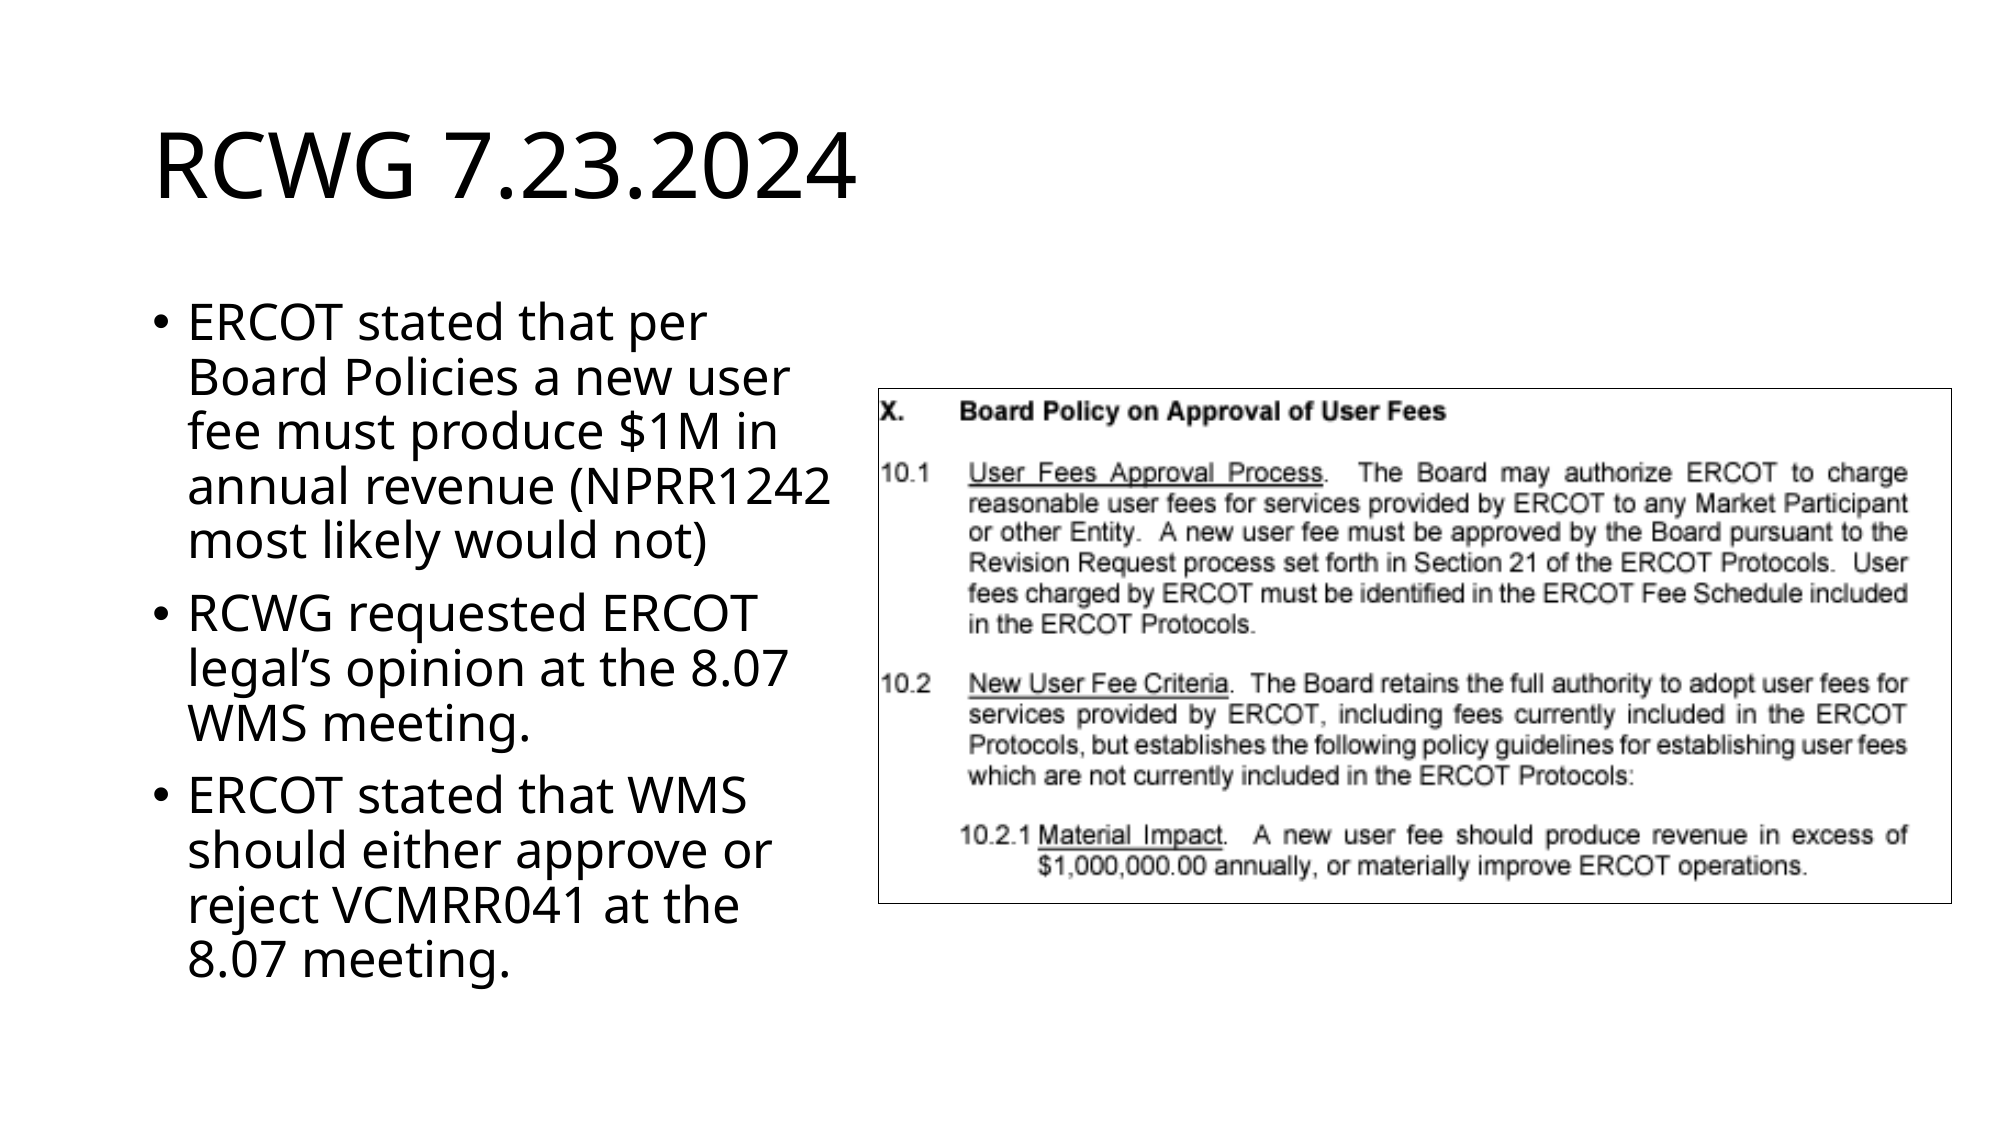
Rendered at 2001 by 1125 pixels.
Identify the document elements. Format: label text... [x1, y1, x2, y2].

list ERCOT stated that per Board Policies a new user fee must produce $1M in annual revenue (NPRR1242 most likely would not) RCWG requested ERCOT legal’s opinion at the 8.07 WMS meeting. ERCOT stated that WMS should either approve or reject VCMRR041 at the 8.07 meeting. [137, 289, 859, 1004]
title RCWG 7.23.2024 [137, 59, 1863, 278]
picture [878, 387, 1952, 905]
